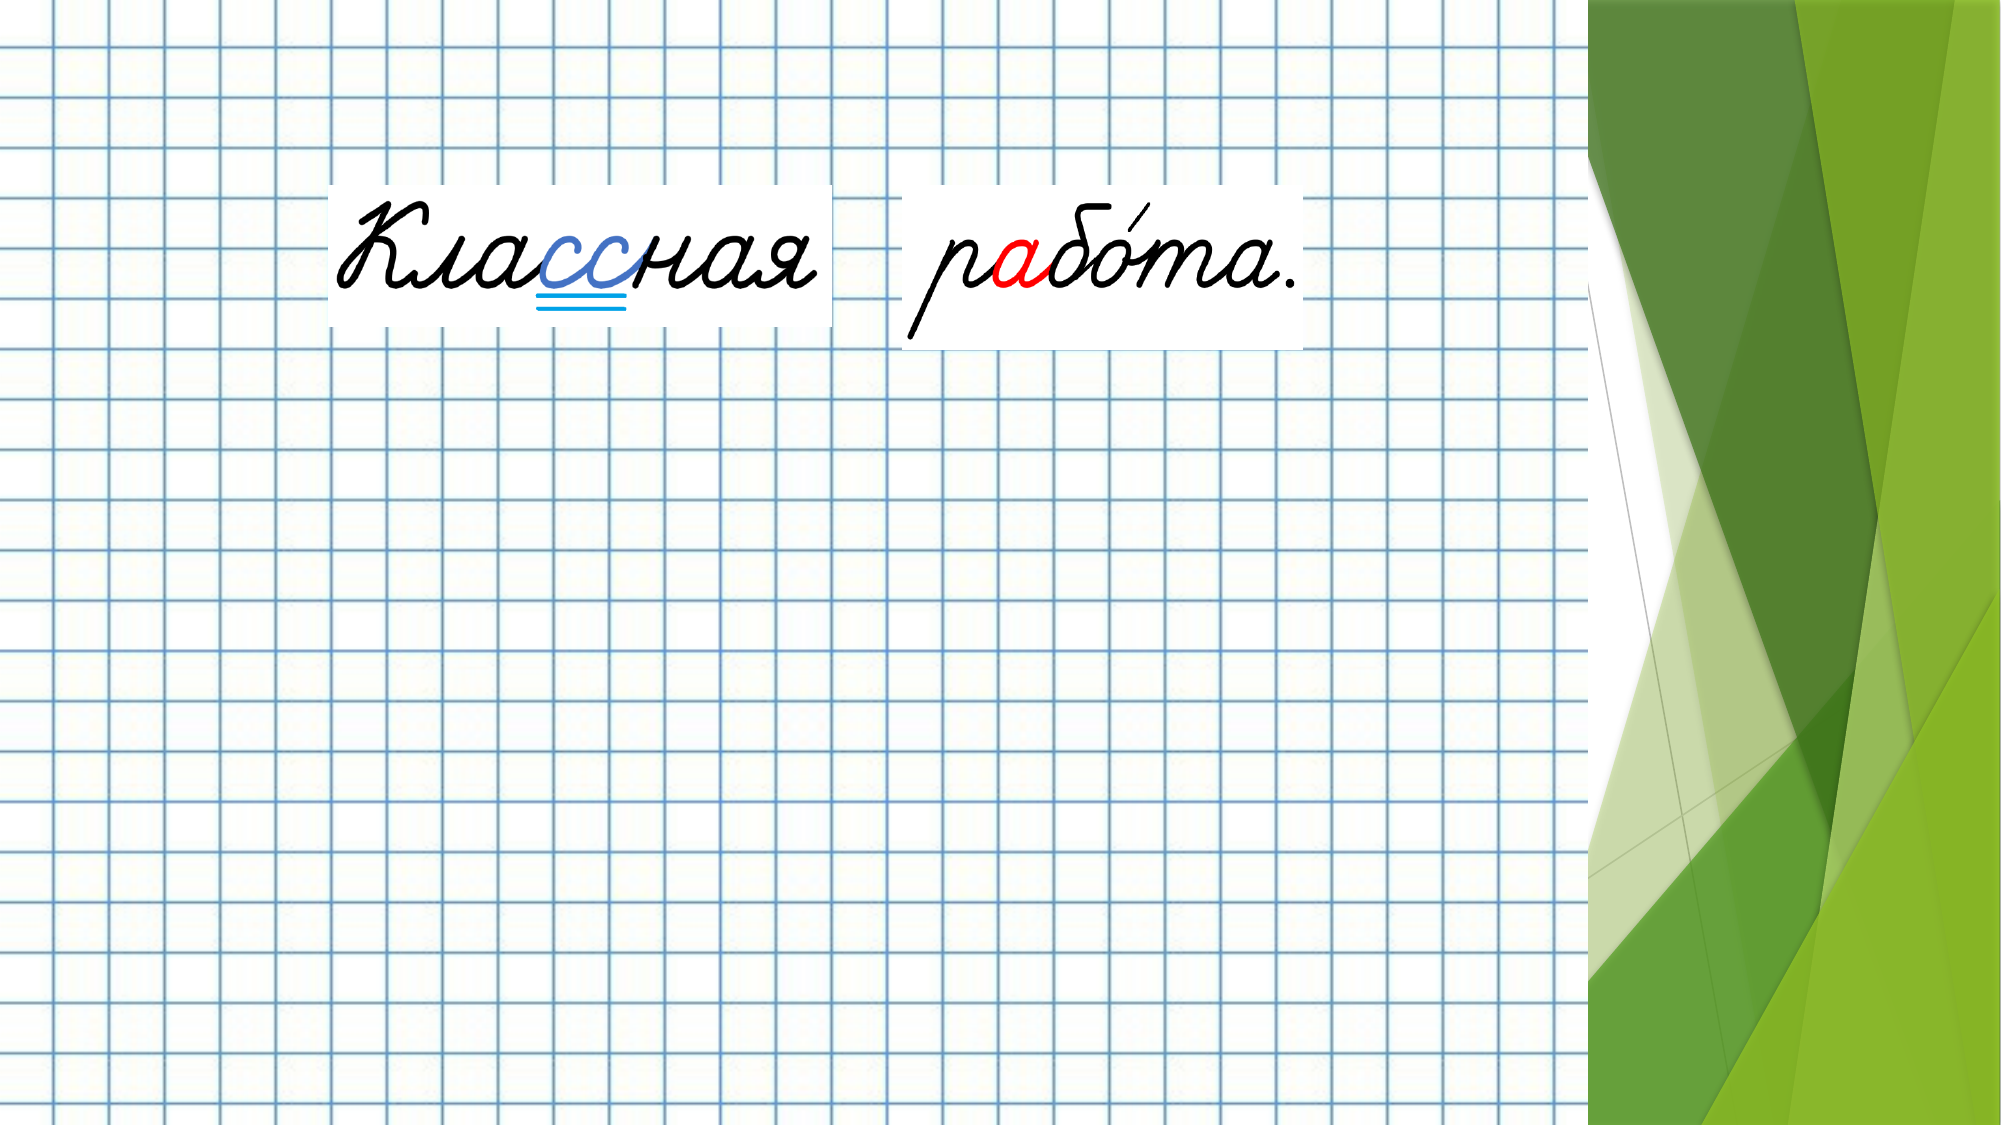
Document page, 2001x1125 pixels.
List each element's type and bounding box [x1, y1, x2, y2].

picture [0, 0, 1589, 1125]
